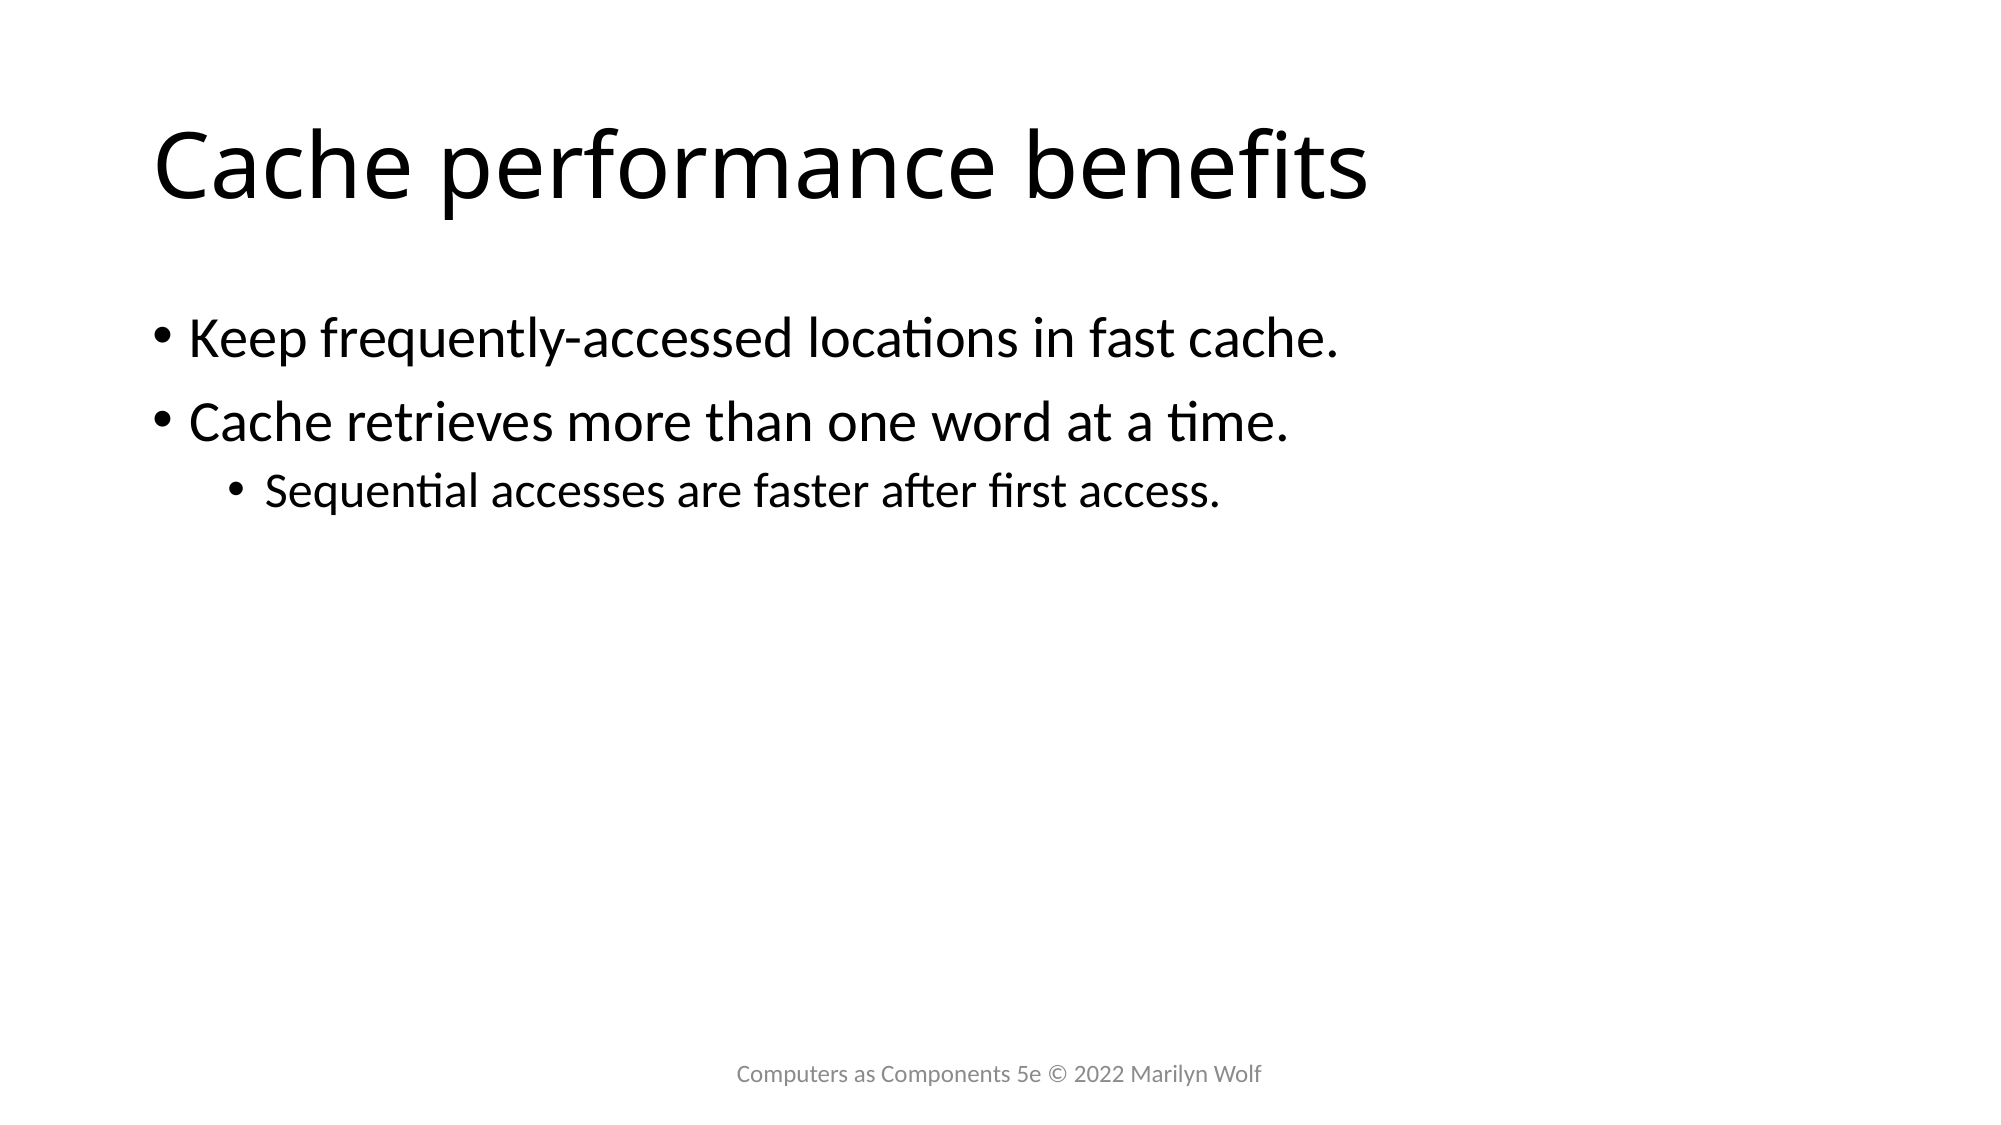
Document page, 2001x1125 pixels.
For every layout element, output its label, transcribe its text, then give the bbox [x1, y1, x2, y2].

list Keep frequently-accessed locations in fast cache. Cache retrieves more than one word at a time. Sequential accesses are faster after first access. [137, 299, 1863, 1014]
footer Computers as Components 5e © 2022 Marilyn Wolf [662, 1042, 1338, 1103]
title Cache performance benefits [137, 59, 1863, 278]
